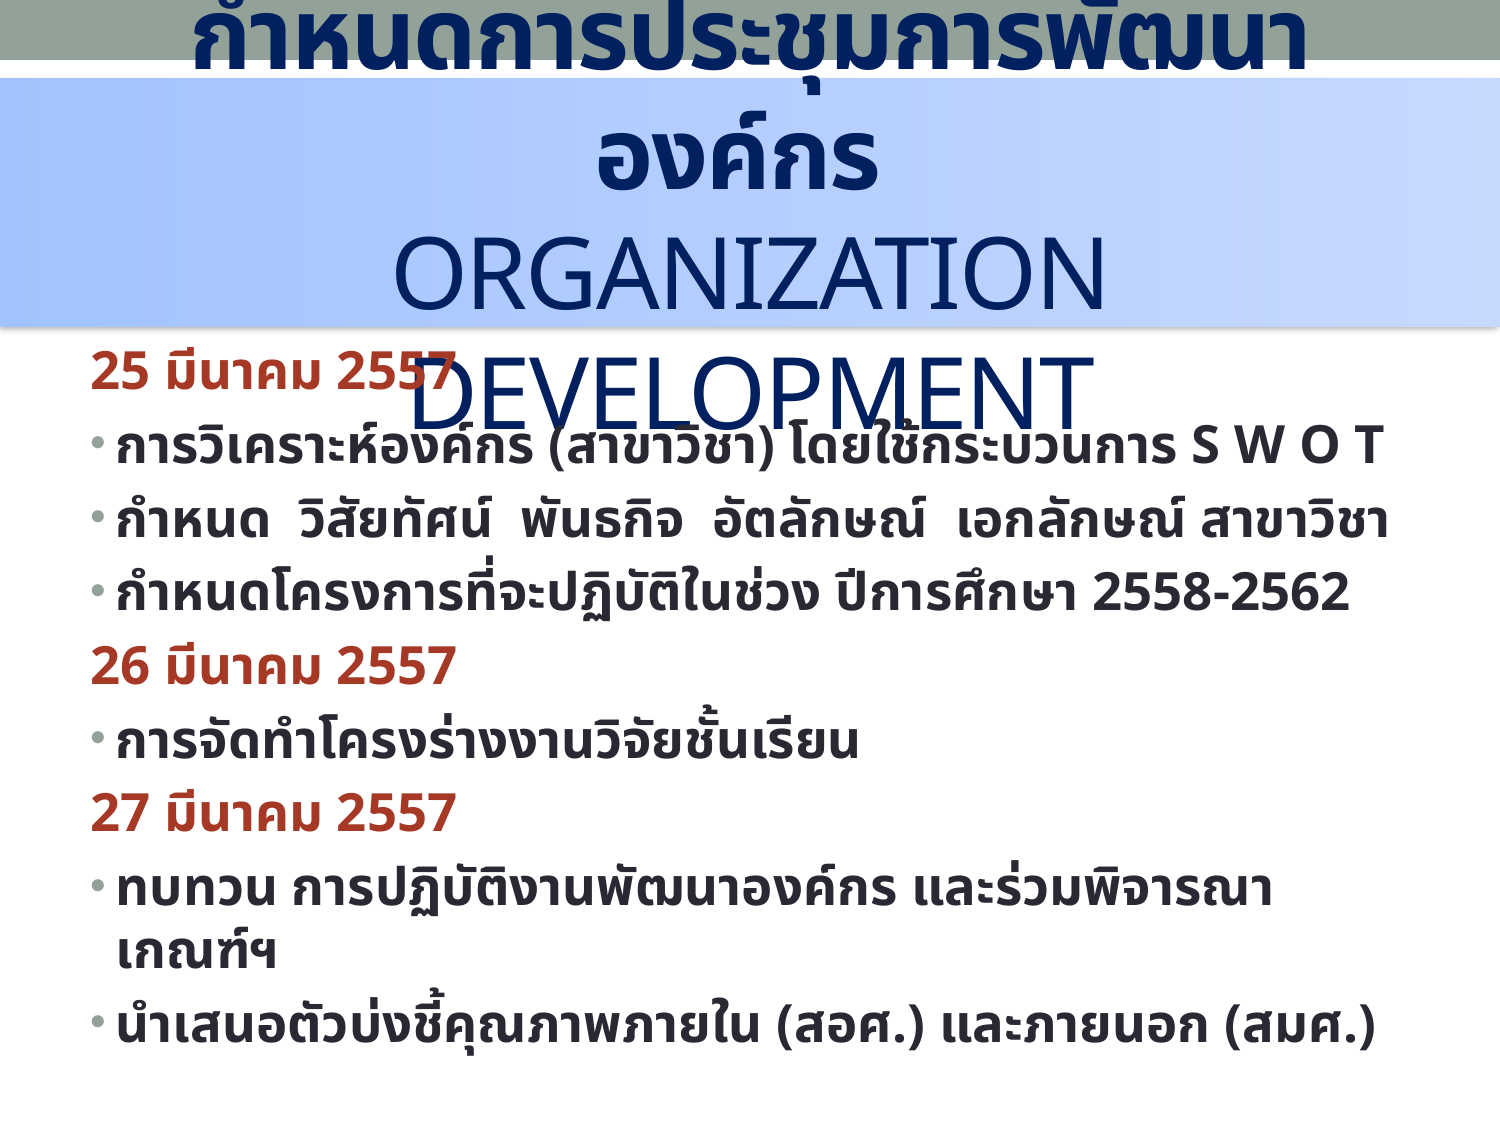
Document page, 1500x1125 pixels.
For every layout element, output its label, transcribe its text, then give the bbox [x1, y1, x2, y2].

text_box [0, 76, 1500, 328]
title กำหนดการประชุมการพัฒนาองค์กร ORGANIZATION DEVELOPMENT [75, 128, 1425, 291]
list 25 มีนาคม 2557 การวิเคราะห์องค์กร (สาขาวิชา) โดยใช้กระบวนการ S W O T กำหนด วิสัยทัศน์ พันธกิจ อัตลักษณ์ เอกลักษณ์ สาขาวิชา กำหนดโครงการที่จะปฏิบัติในช่วง ปีการศึกษา 2558-2562 26 มีนาคม 2557 การจัดทำโครงร่างงานวิจัยชั้นเรียน 27 มีนาคม 2557 ทบทวน การปฏิบัติงานพัฒนาองค์กร และร่วมพิจารณาเกณฑ์ฯ นำเสนอตัวบ่งชี้คุณภาพภายใน (สอศ.) และภายนอก (สมศ.) [75, 329, 1425, 1125]
